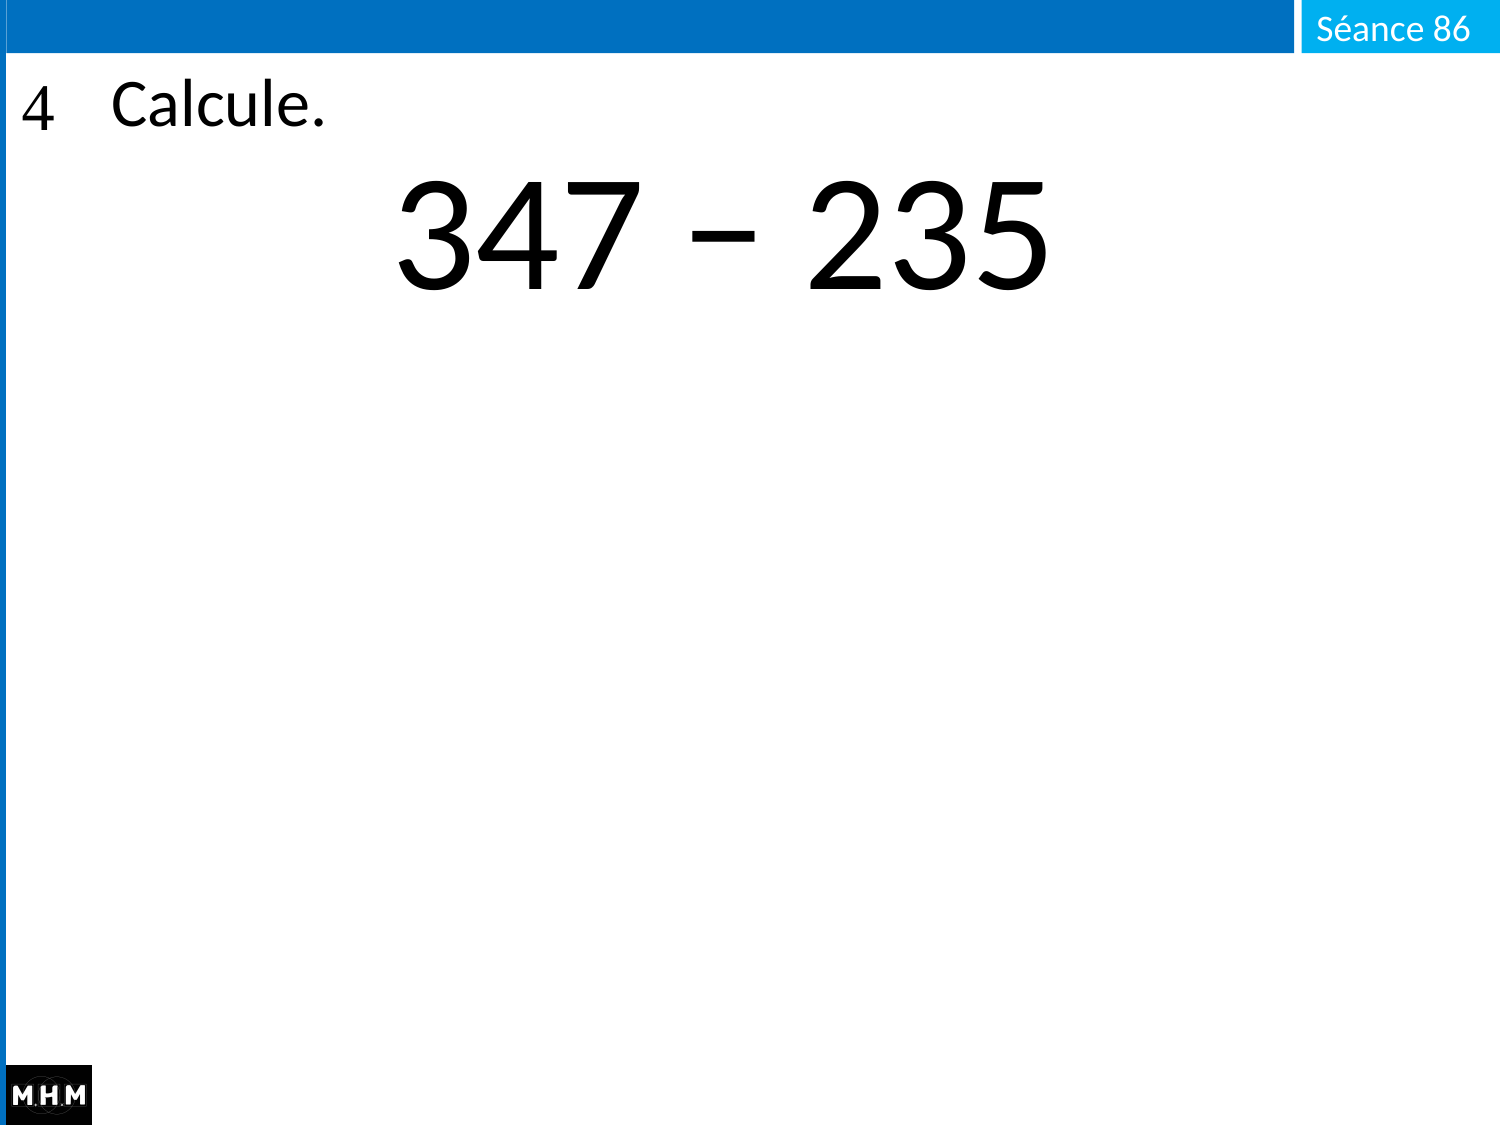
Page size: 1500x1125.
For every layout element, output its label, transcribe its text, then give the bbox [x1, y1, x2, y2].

text_box 347 − 235 [376, 115, 1486, 331]
picture [6, 1065, 92, 1125]
title Calcule. [96, 60, 1391, 150]
